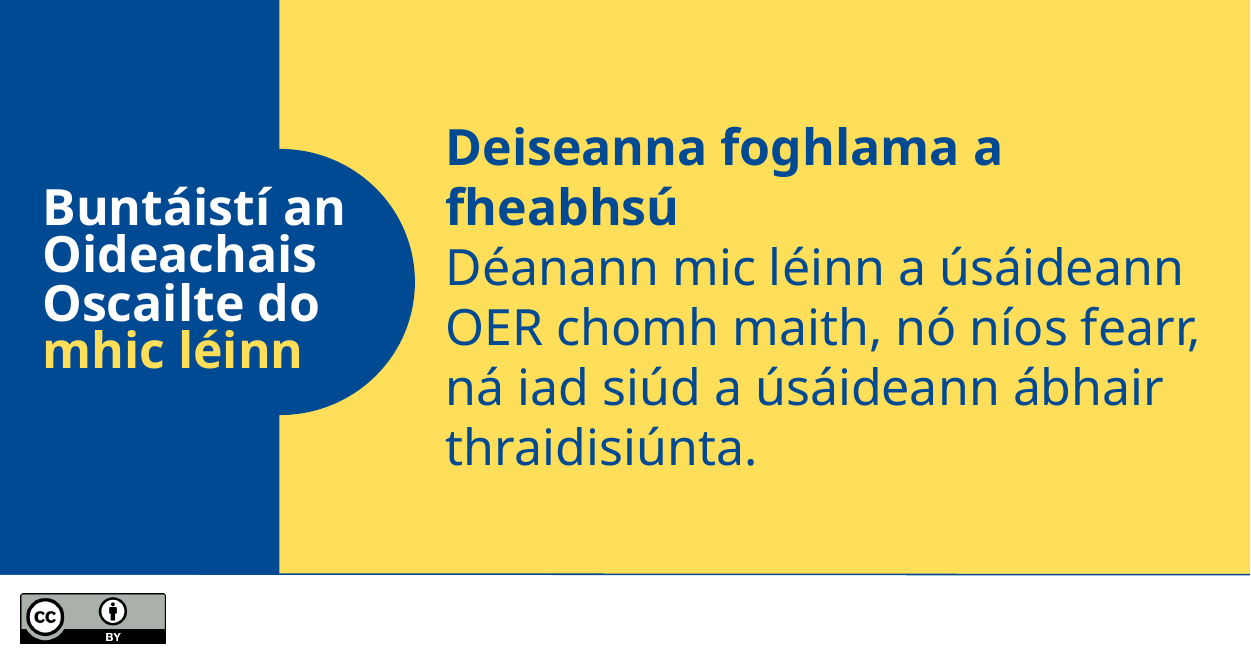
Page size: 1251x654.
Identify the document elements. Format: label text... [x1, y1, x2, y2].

text_box Buntáistí an Oideachais Oscailte do mhic léinn [27, 171, 368, 394]
text_box [206, 148, 355, 171]
text_box Deiseanna foghlama a fheabhsú Déanann mic léinn a úsáideann OER chomh maith, nó níos fearr, ná iad siúd a úsáideann ábhair thraidisiúnta. [430, 100, 1250, 491]
text_box [0, 582, 1250, 654]
text_box [0, 0, 280, 573]
picture [20, 592, 166, 645]
text_box [207, 394, 353, 416]
text_box [368, 181, 415, 383]
